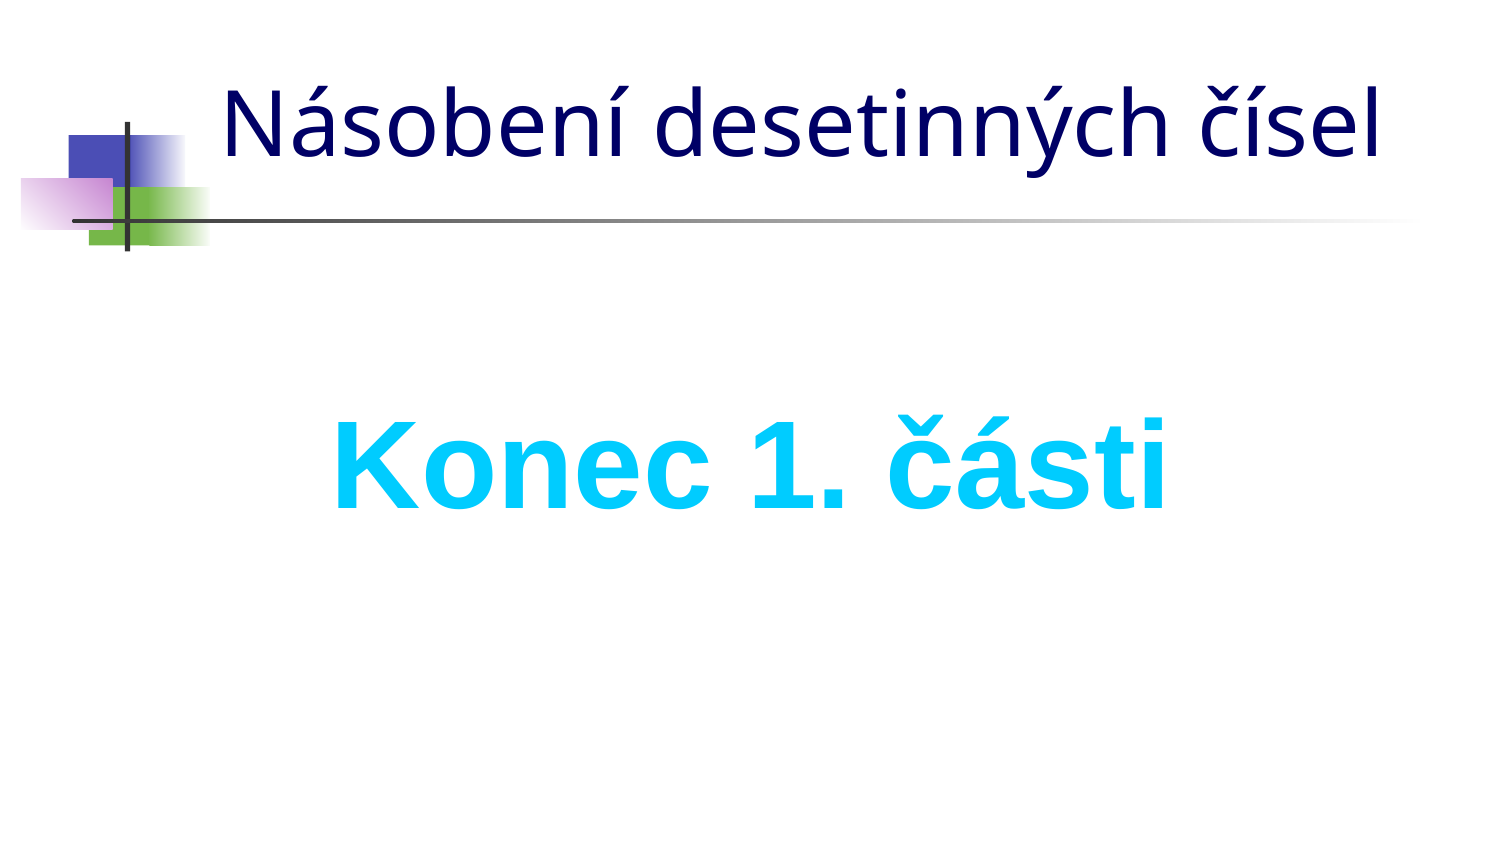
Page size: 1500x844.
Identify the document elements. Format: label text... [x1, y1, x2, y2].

title Násobení desetinných čísel [104, 29, 1500, 210]
text_box Konec 1. části [0, 376, 1500, 513]
